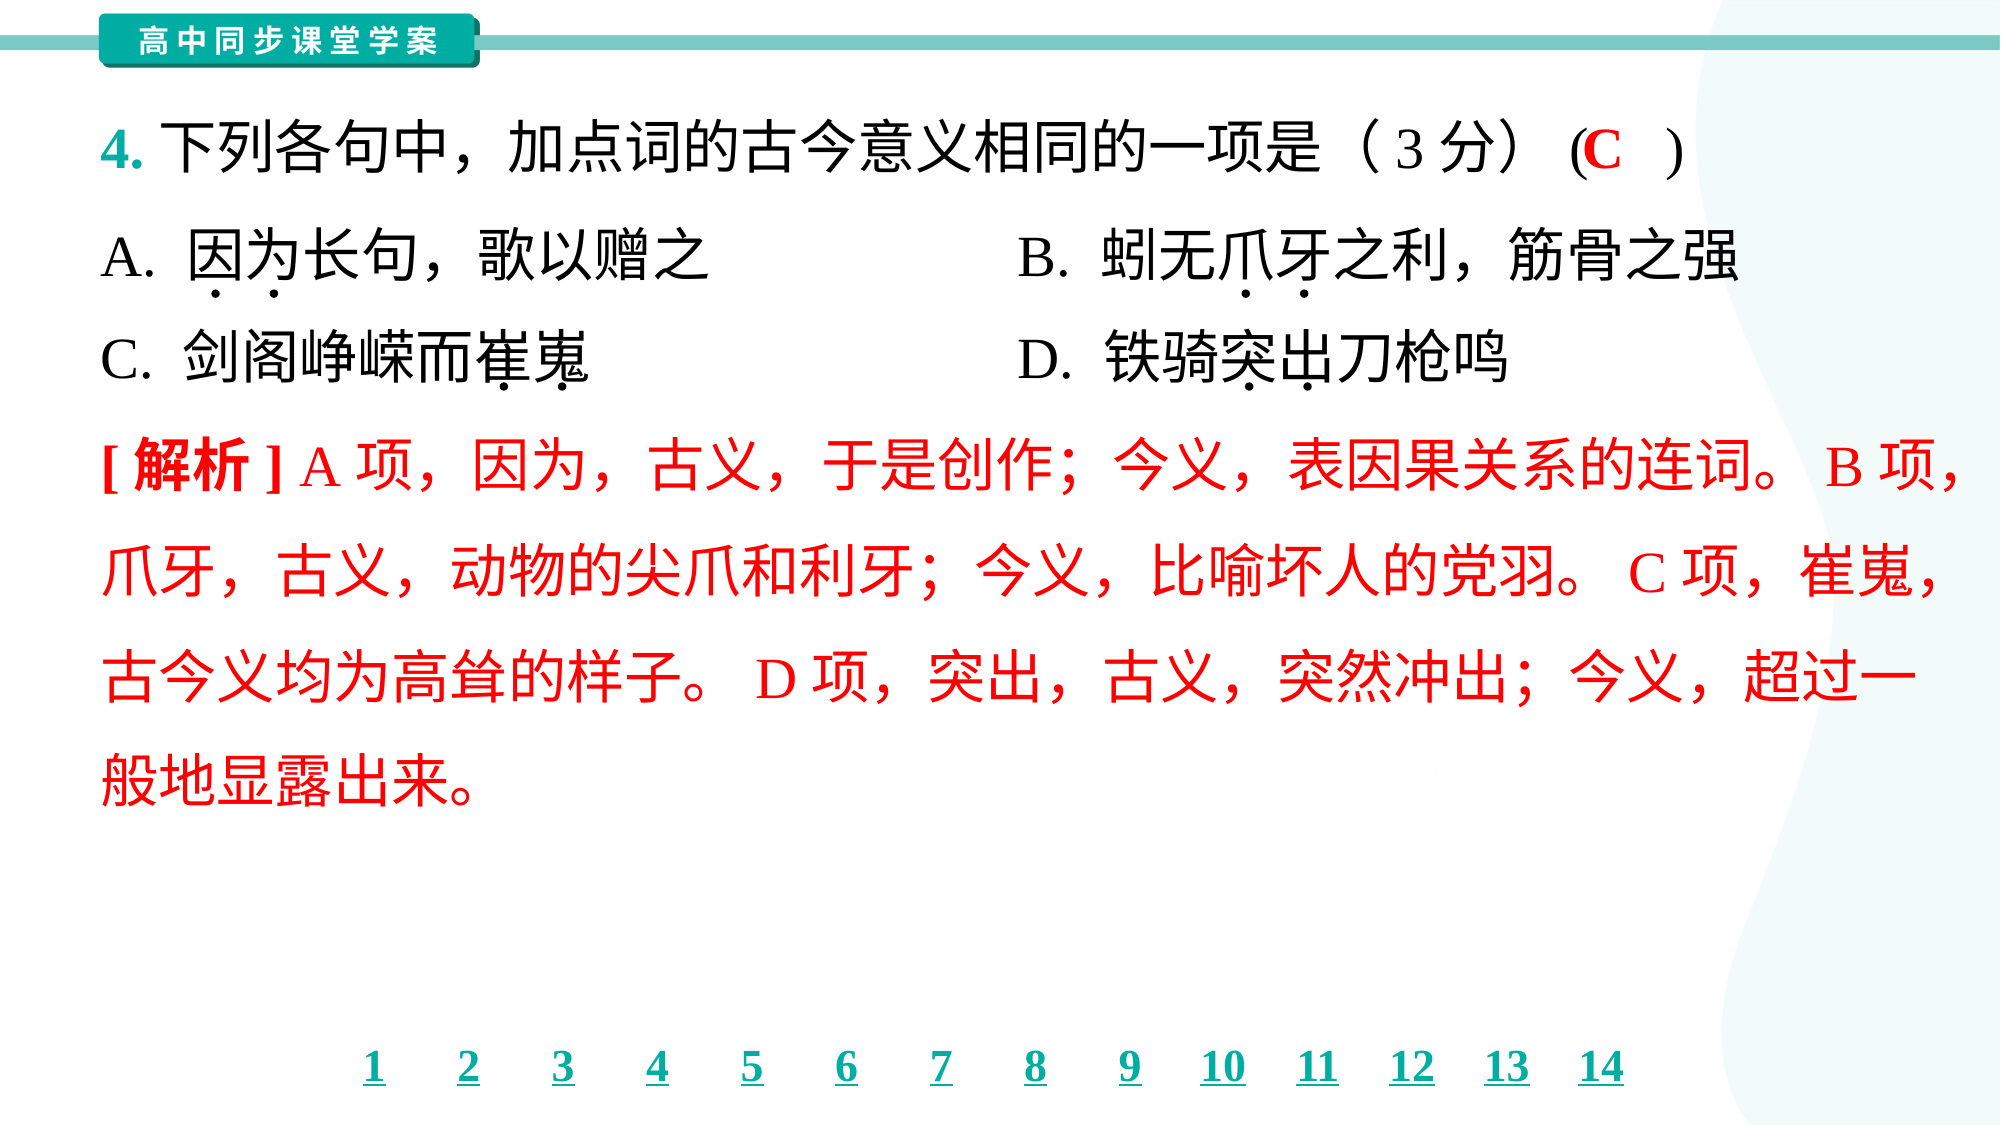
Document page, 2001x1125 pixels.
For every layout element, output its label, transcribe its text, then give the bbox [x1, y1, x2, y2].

text_box [解析] A项，因为，古义，于是创作；今义，表因果关系的连词。B项， 爪牙，古义，动物的尖爪和利牙；今义，比喻坏人的党羽。C项，崔嵬， 古今义均为高耸的样子。D项，突出，古义，突然冲出；今义，超过一 般地显露出来。 [100, 391, 1899, 804]
text_box [269, 289, 279, 298]
text_box [211, 289, 220, 298]
text_box [557, 382, 567, 391]
text_box [1303, 382, 1312, 391]
text_box 4.下列各句中，加点词的古今意义相同的一项是（3分）( ) [1646, 76, 1899, 169]
text_box 4.下列各句中，加点词的古今意义相同的一项是（3分）( ) [100, 76, 1560, 169]
text_box [1241, 289, 1251, 298]
text_box [1299, 289, 1309, 298]
picture [0, 0, 2000, 1125]
text_box A. 因为长句，歌以赠之 B. 蚓无爪牙之利，筋骨之强 C. 剑阁峥嵘而崔嵬 D. 铁骑突出刀枪鸣 [100, 182, 1899, 380]
text_box C [1560, 75, 1646, 169]
text_box [499, 382, 509, 391]
text_box [1244, 382, 1254, 391]
